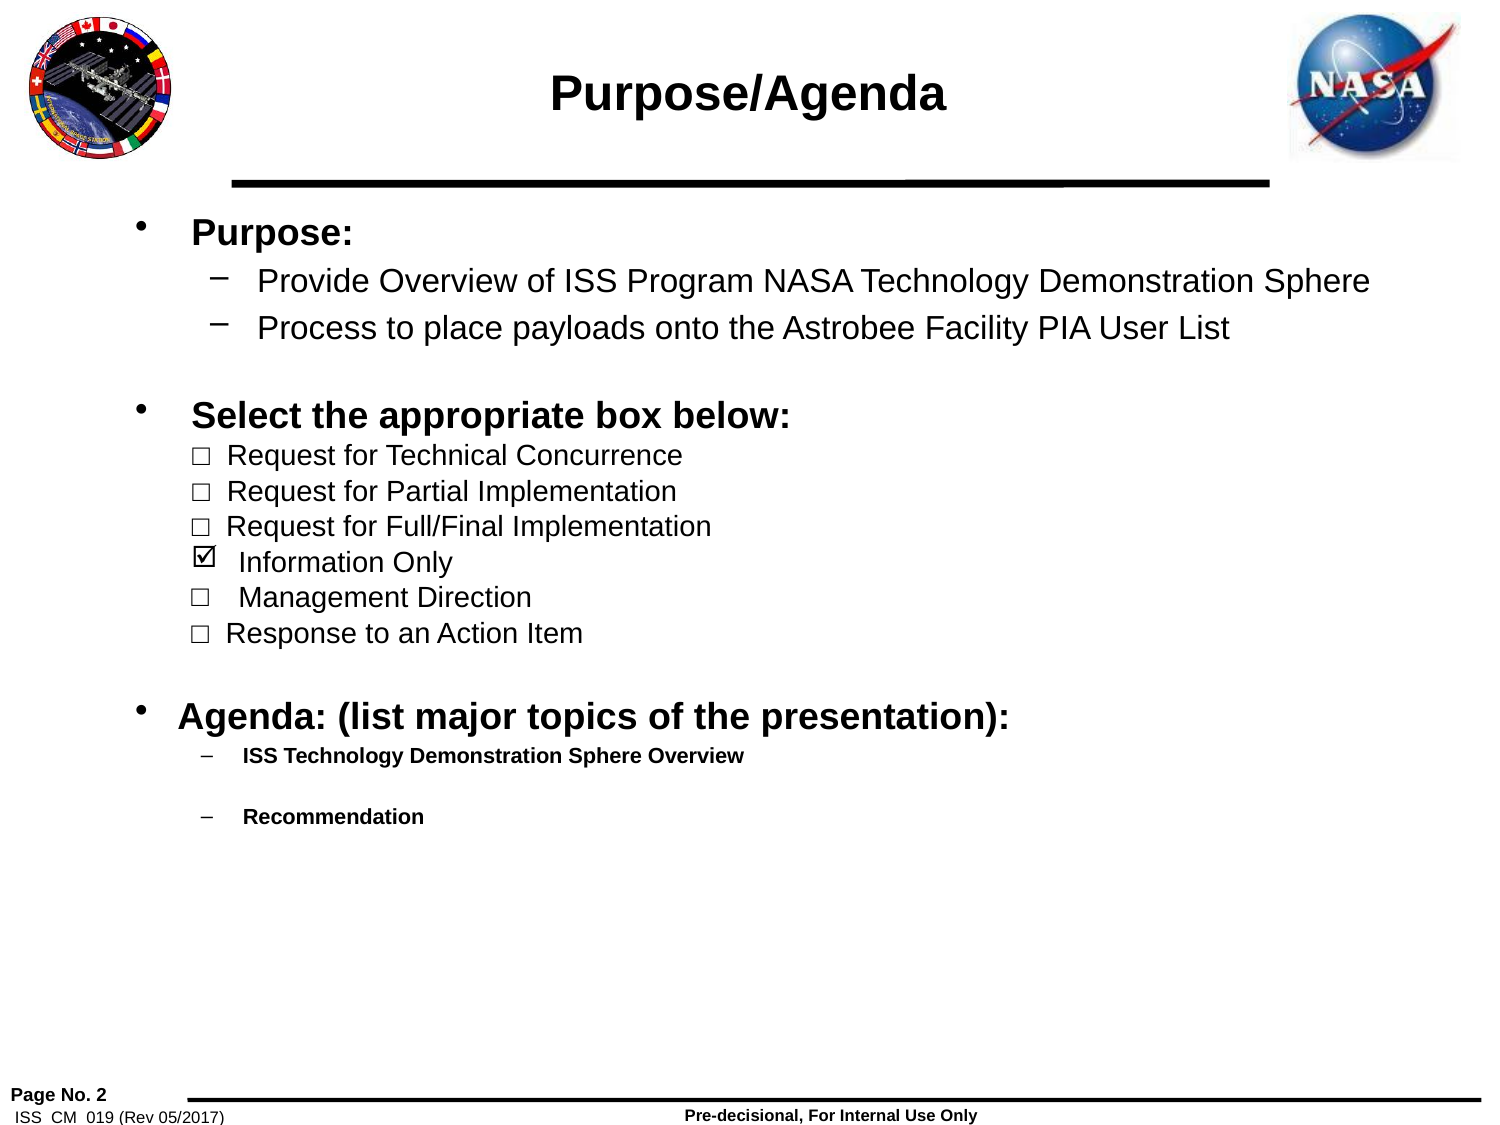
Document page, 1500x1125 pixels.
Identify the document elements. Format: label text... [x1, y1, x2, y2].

text_box Purpose/Agenda [462, 54, 1034, 116]
text_box Purpose: Provide Overview of ISS Program NASA Technology Demonstration Sphere Process to place payloads onto the Astrobee Facility PIA User List Select the appropriate box below: □ Request for Technical Concurrence □ Request for Partial Implementation □ Request for Full/Final Implementation Information Only Management Direction □ Response to an Action Item Agenda: (list major topics of the presentation): ISS Technology Demonstration Sphere Overview Recommendation [123, 202, 1406, 1035]
picture [24, 12, 175, 163]
picture [1287, 12, 1461, 163]
